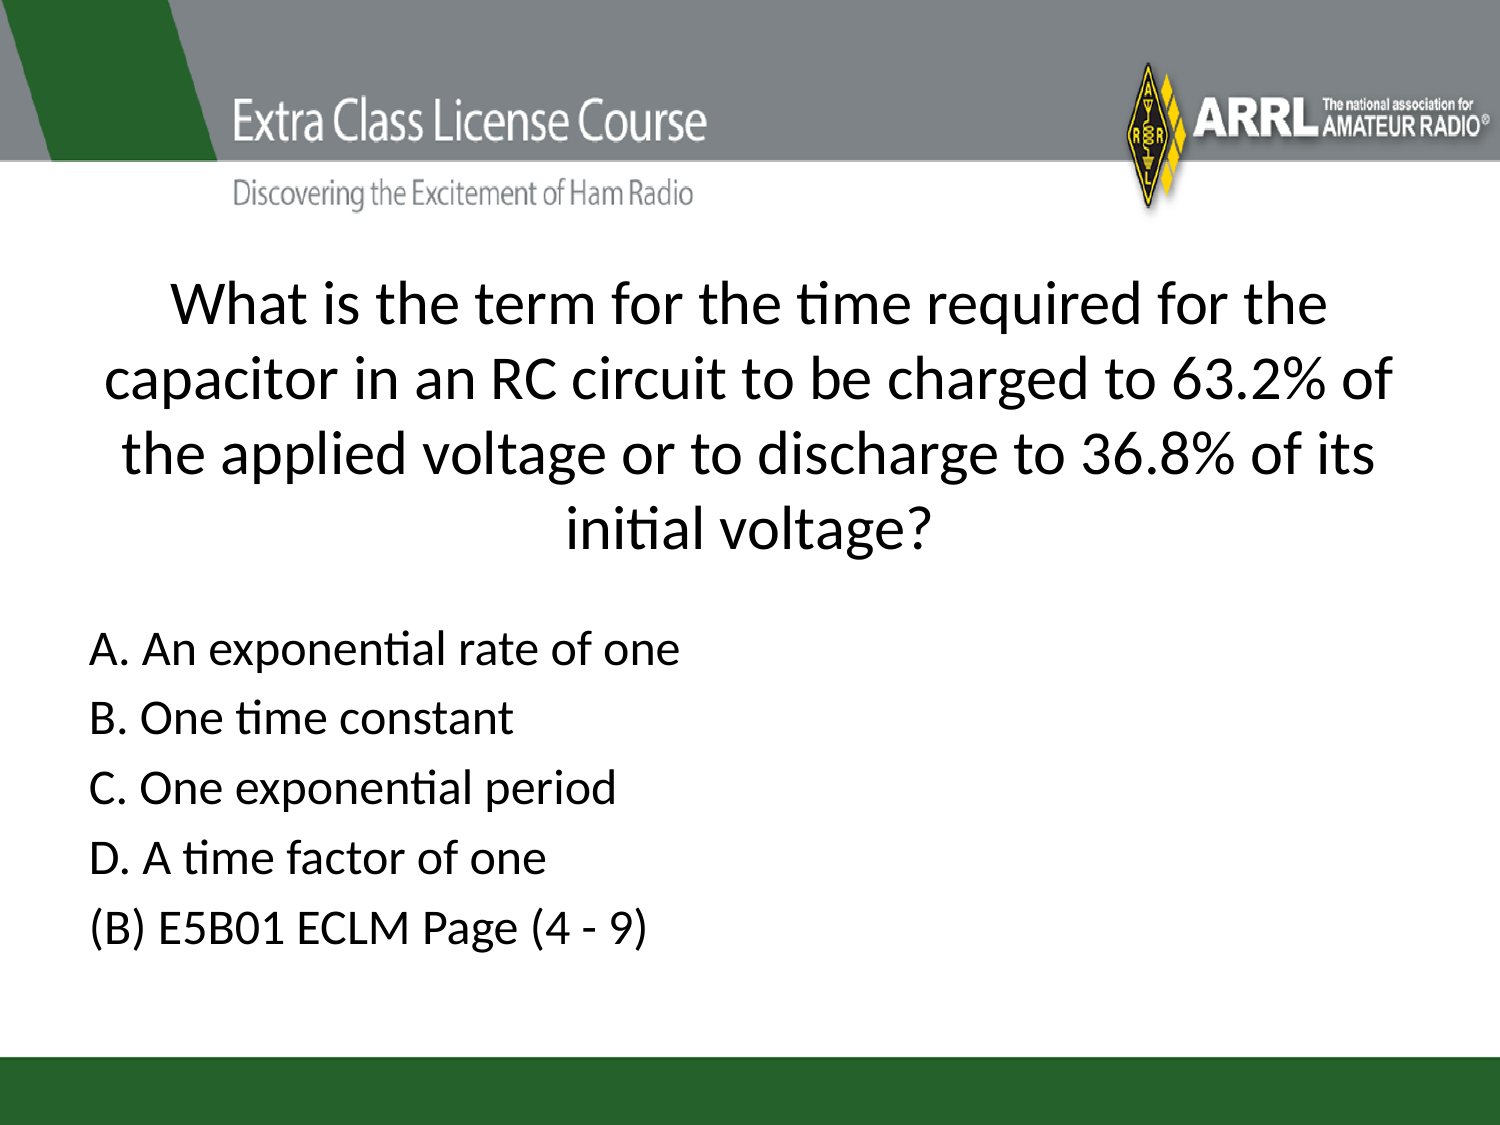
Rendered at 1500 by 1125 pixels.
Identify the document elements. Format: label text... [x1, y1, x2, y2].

list A. An exponential rate of one B. One time constant C. One exponential period D. A time factor of one (B) E5B01 ECLM Page (4 - 9) [74, 607, 1425, 1020]
picture [0, 0, 1500, 1125]
title What is the term for the time required for the capacitor in an RC circuit to be charged to 63.2% of the applied voltage or to discharge to 36.8% of its initial voltage? [75, 254, 1425, 435]
